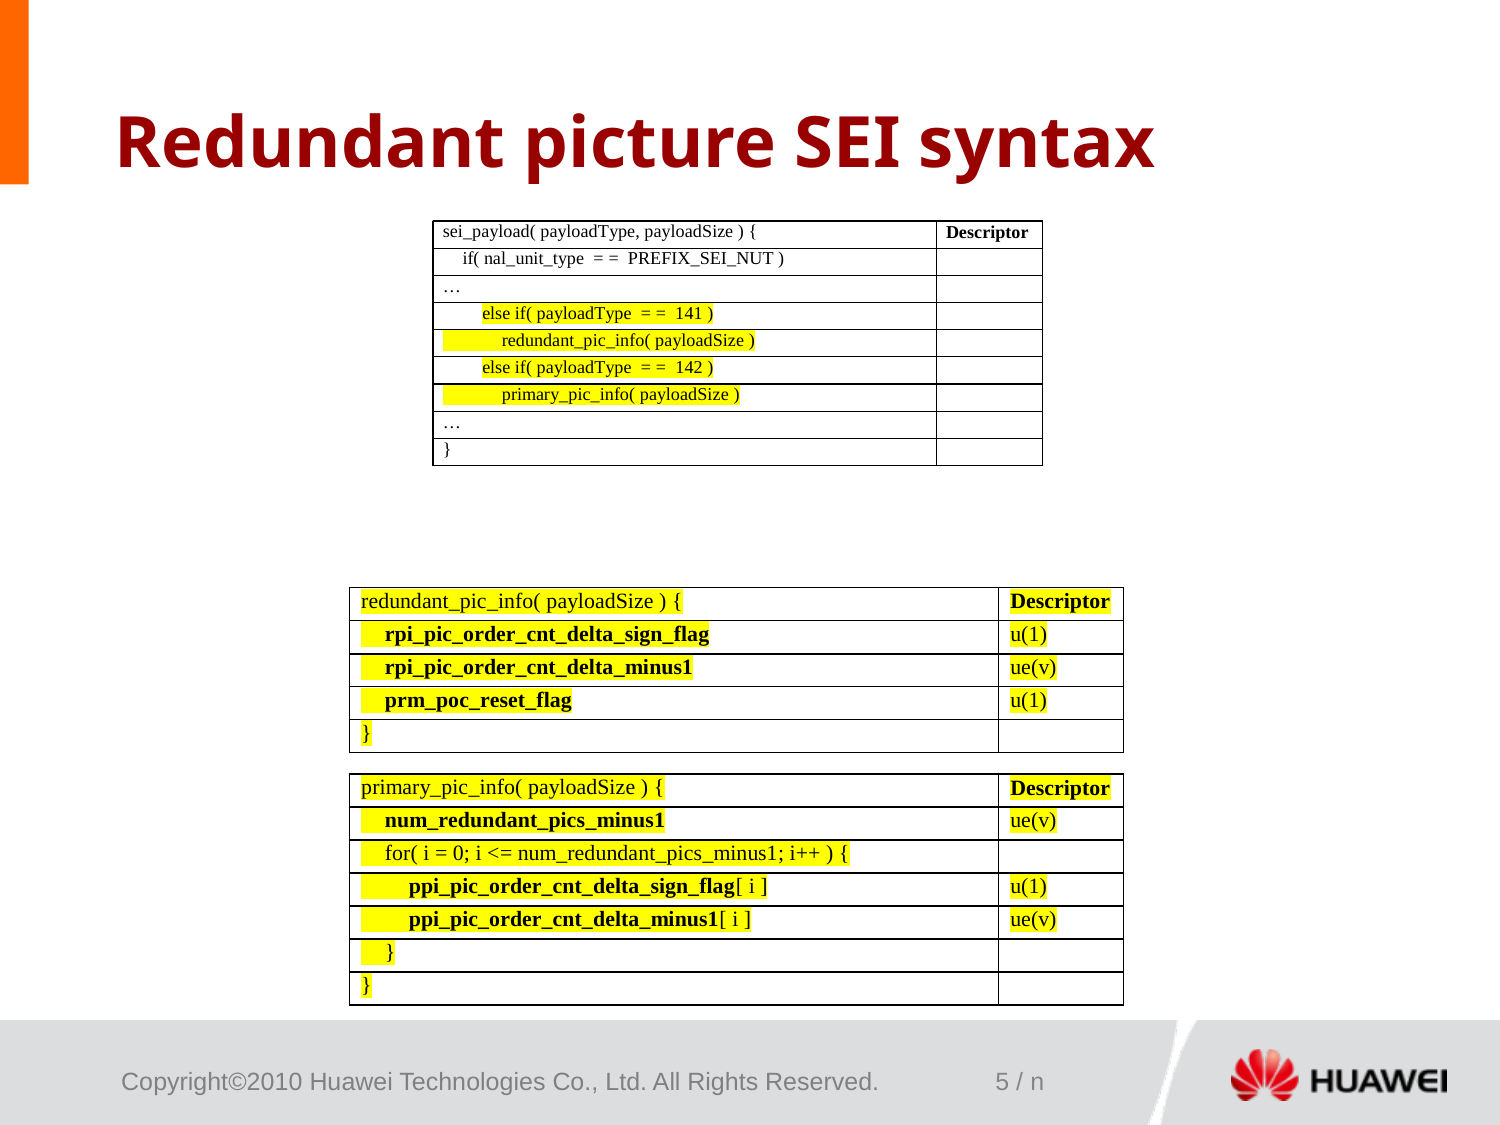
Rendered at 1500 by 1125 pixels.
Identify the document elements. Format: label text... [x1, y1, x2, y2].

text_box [324, 187, 1151, 585]
title Redundant picture SEI syntax [99, 45, 1447, 233]
picture [0, 1020, 1500, 1125]
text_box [237, 587, 1235, 1048]
